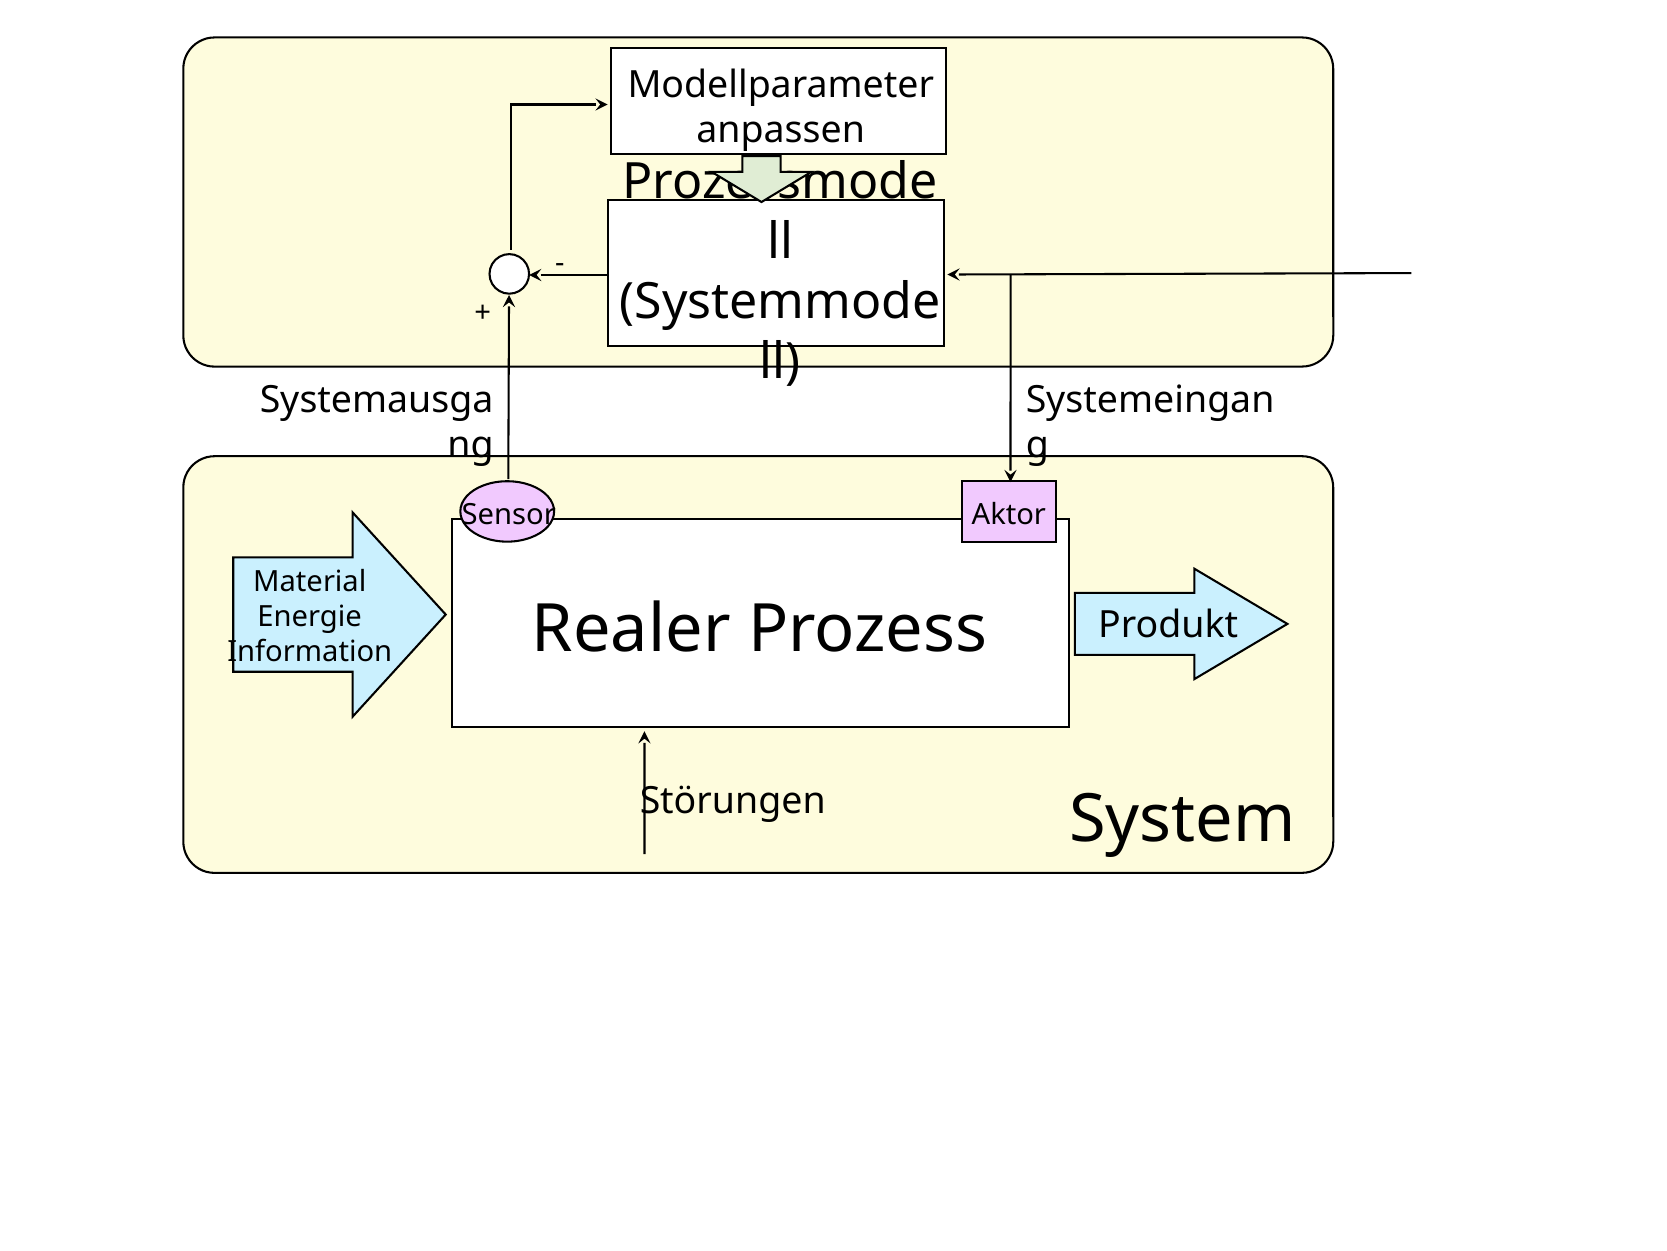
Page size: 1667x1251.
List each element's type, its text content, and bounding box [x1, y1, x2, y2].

text_box [529, 268, 542, 282]
text_box Realer Prozess [525, 578, 995, 672]
text_box Modellparameter anpassen [612, 54, 950, 157]
text_box [1074, 568, 1241, 680]
text_box [352, 512, 392, 555]
text_box - [548, 236, 572, 285]
text_box Systemeingang [1019, 368, 1291, 471]
text_box Produkt [1091, 594, 1245, 652]
text_box + [467, 286, 498, 335]
text_box [399, 563, 446, 666]
text_box [1245, 598, 1288, 650]
text_box [477, 481, 537, 488]
text_box Störungen [633, 770, 833, 828]
text_box System [1062, 768, 1303, 861]
text_box [638, 731, 651, 744]
text_box [595, 98, 608, 111]
text_box Systemausgang [245, 368, 500, 471]
text_box [183, 456, 1334, 873]
text_box Material Energie Information [220, 555, 399, 674]
text_box [452, 518, 1069, 727]
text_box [962, 480, 1057, 542]
text_box [502, 294, 516, 308]
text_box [607, 199, 950, 347]
text_box [711, 156, 812, 192]
text_box [183, 37, 1334, 367]
text_box Sensor [455, 488, 563, 537]
text_box [610, 47, 947, 155]
text_box [489, 254, 530, 294]
text_box [352, 674, 392, 717]
text_box [482, 537, 533, 542]
